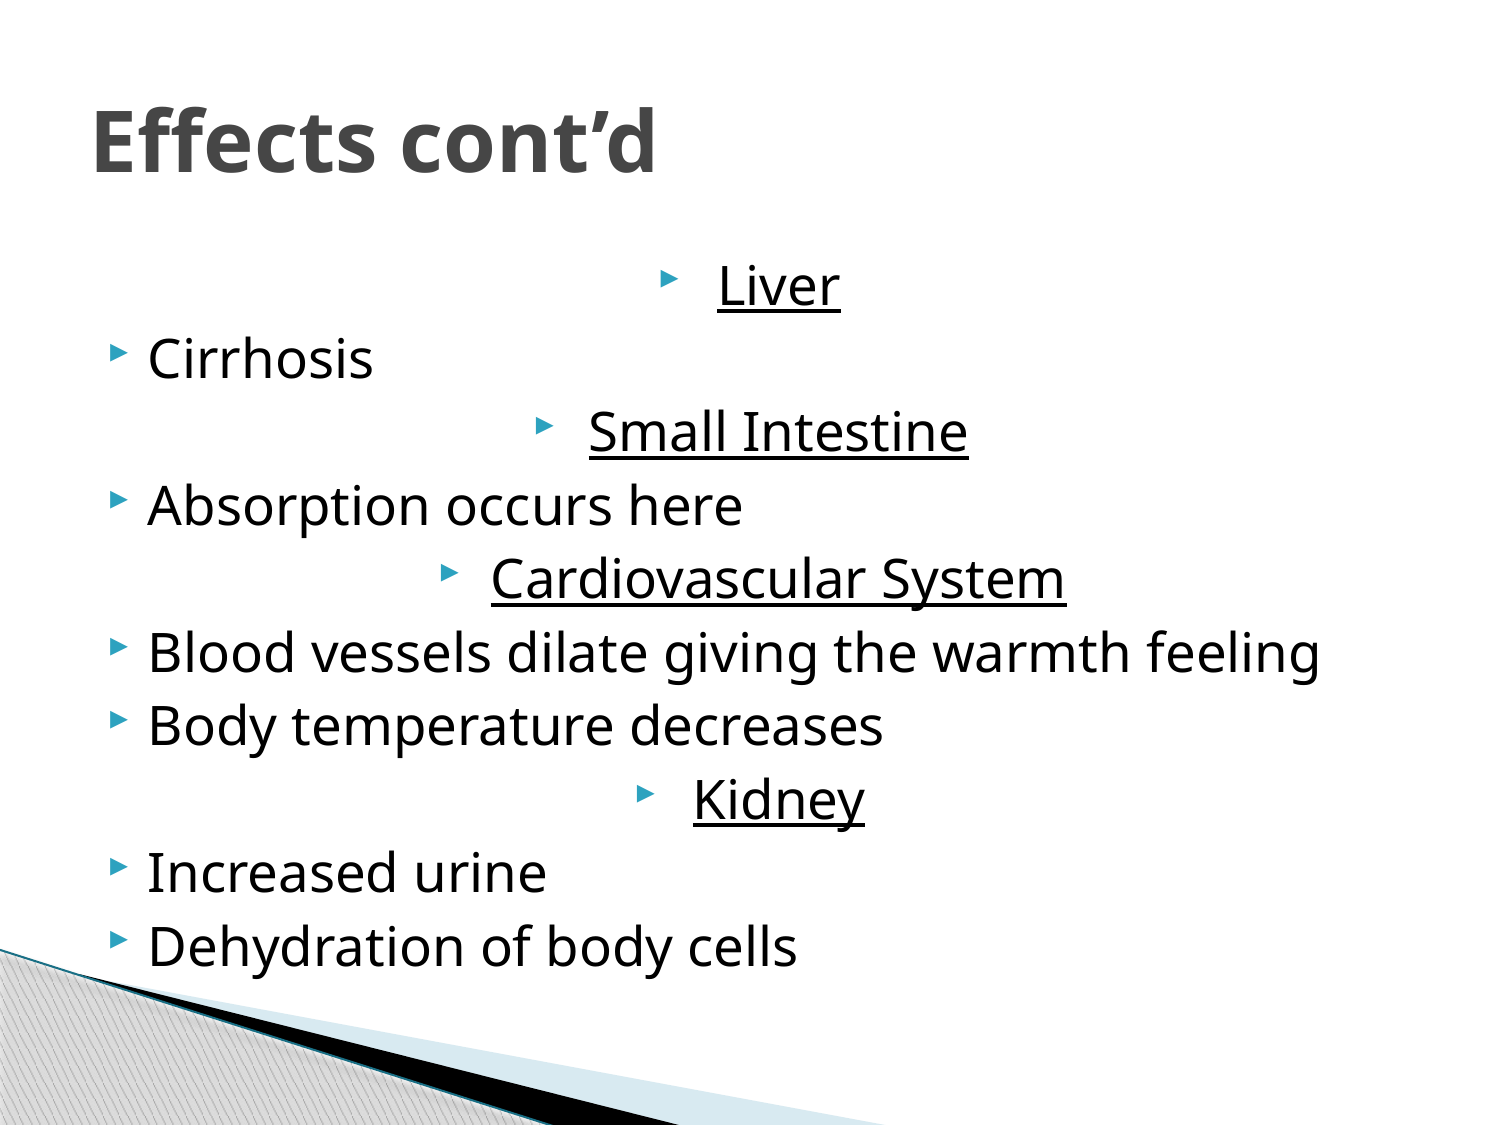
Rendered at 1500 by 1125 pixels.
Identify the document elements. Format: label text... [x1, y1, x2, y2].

list Liver Cirrhosis Small Intestine Absorption occurs here Cardiovascular System Blood vessels dilate giving the warmth feeling Body temperature decreases Kidney Increased urine Dehydration of body cells [75, 243, 1425, 986]
title Effects cont’d [75, 45, 1425, 233]
